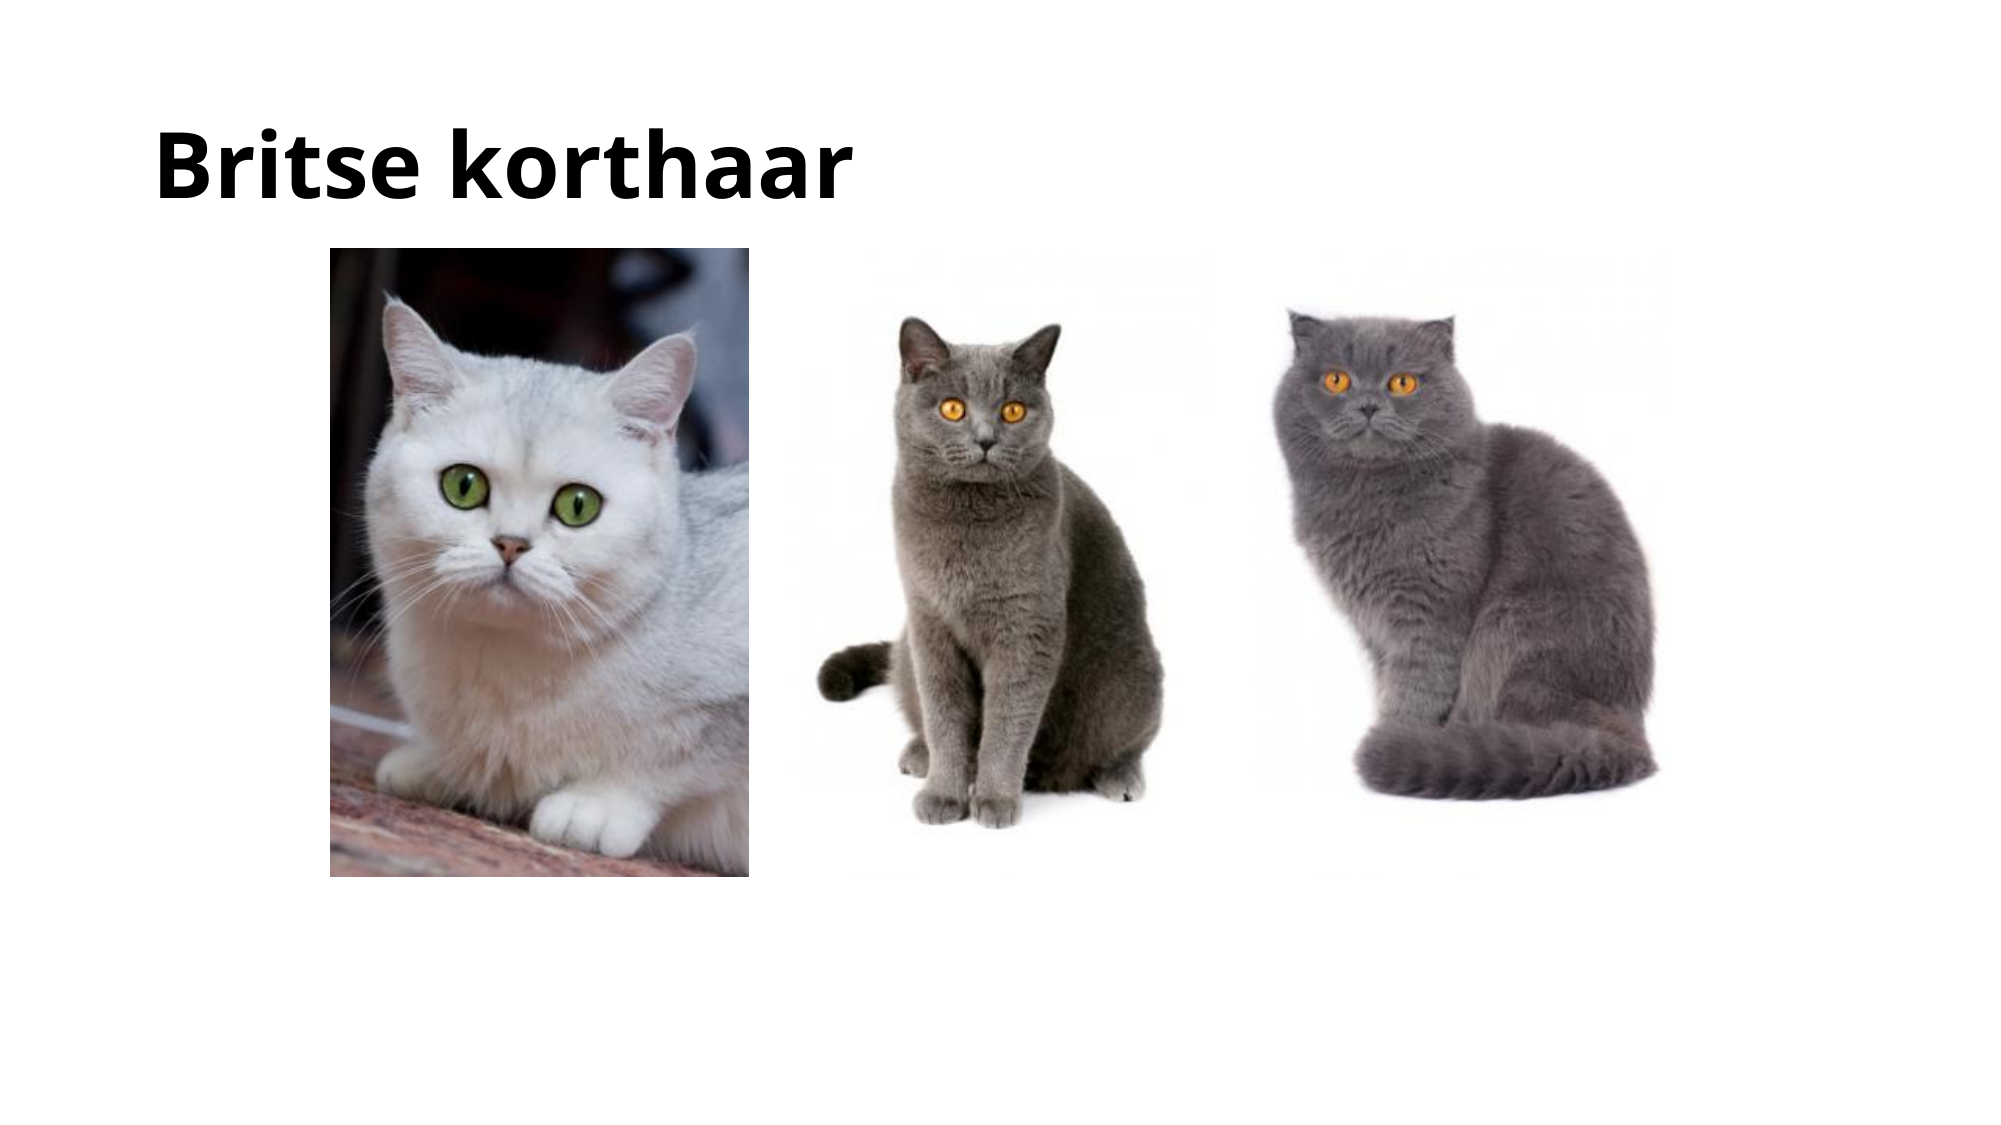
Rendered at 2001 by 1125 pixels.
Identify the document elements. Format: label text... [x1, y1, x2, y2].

picture [790, 248, 1210, 877]
title Britse korthaar [137, 59, 1863, 278]
picture [330, 248, 749, 877]
picture [1251, 248, 1670, 877]
